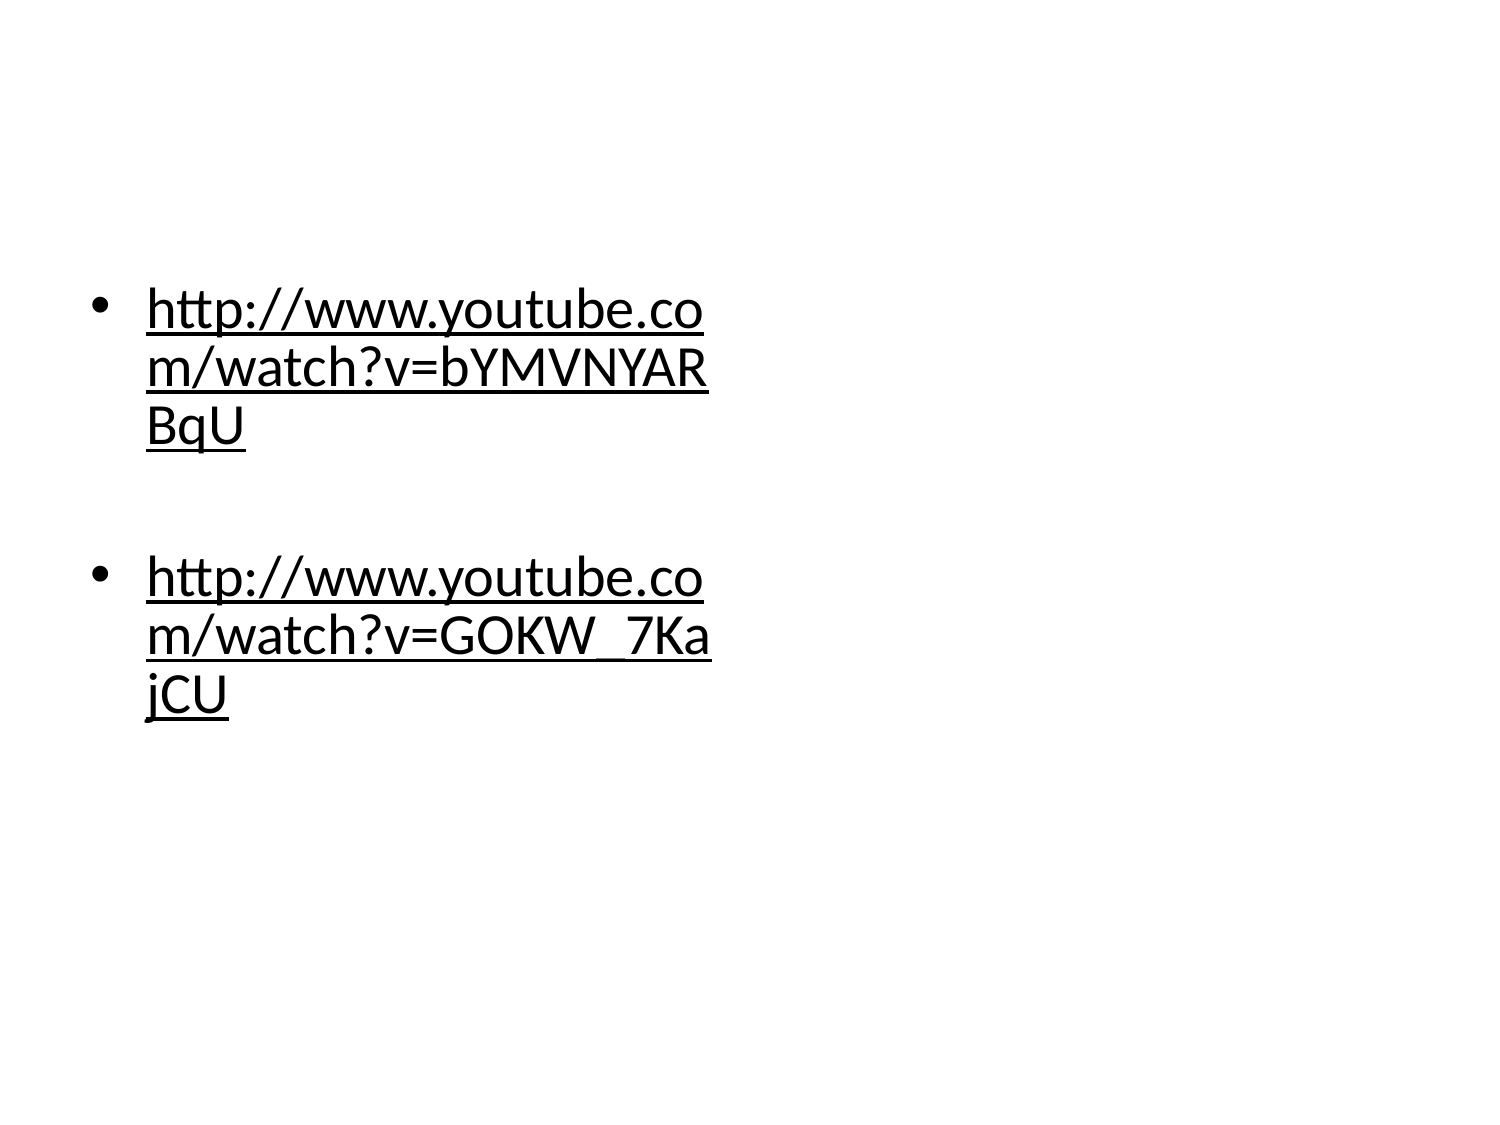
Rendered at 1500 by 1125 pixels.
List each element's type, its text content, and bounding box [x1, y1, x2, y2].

list http://www.youtube.com/watch?v=bYMVNYARBqU http://www.youtube.com/watch?v=GOKW_7KajCU [75, 262, 738, 1005]
